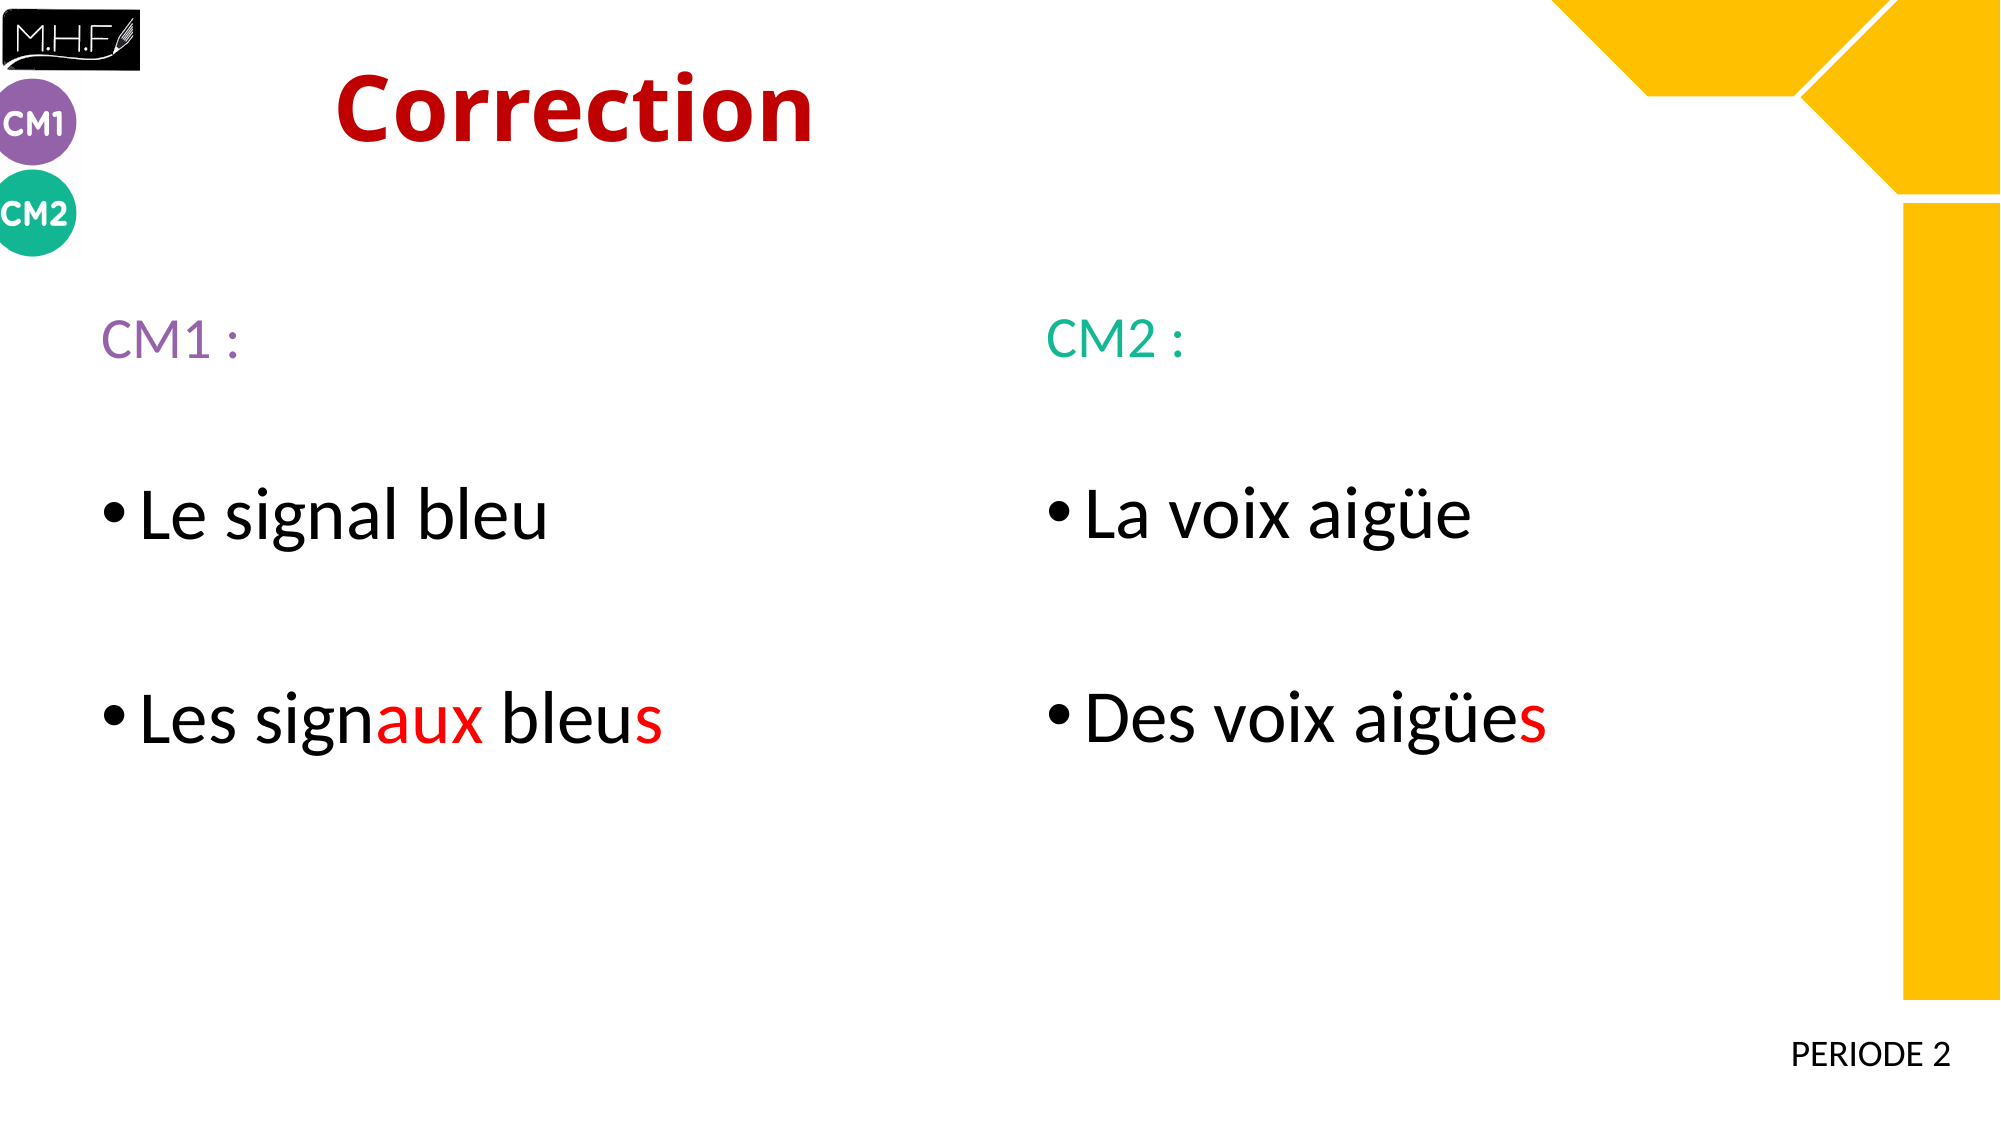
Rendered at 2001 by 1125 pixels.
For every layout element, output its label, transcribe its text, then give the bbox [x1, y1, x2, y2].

picture [0, 7, 140, 259]
text_box [1549, 0, 1892, 98]
text_box [1902, 202, 2000, 1001]
text_box CM1 : Le signal bleu Les signaux bleus [86, 300, 897, 1015]
title Correction [318, 3, 1865, 221]
text_box PERIODE 2 [1362, 1021, 1967, 1125]
text_box CM2 : La voix aigüe Des voix aigües [1031, 299, 1853, 1014]
text_box [1799, 0, 2000, 196]
